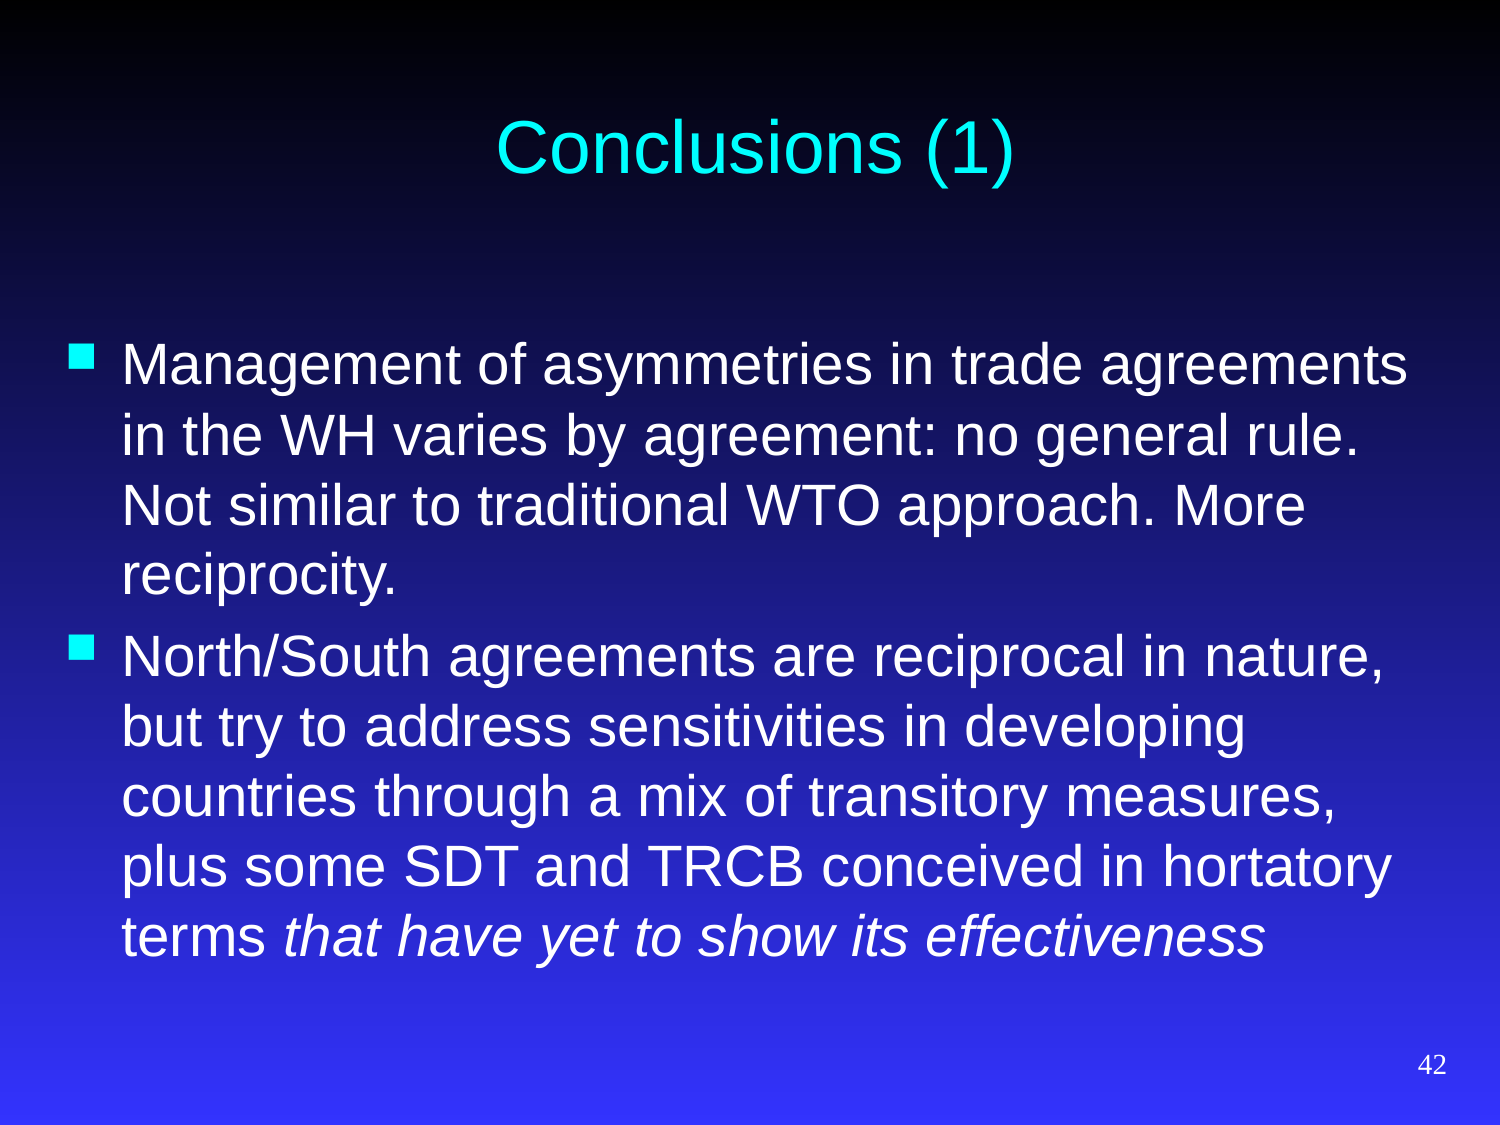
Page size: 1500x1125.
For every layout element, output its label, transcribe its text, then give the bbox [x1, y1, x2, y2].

list Management of asymmetries in trade agreements in the WH varies by agreement: no general rule. Not similar to traditional WTO approach. More reciprocity. North/South agreements are reciprocal in nature, but try to address sensitivities in developing countries through a mix of transitory measures, plus some SDT and TRCB conceived in hortatory terms that have yet to show its effectiveness [49, 318, 1468, 1063]
title Conclusions (1) [49, 49, 1463, 238]
slide_number 42 [1149, 1063, 1463, 1101]
